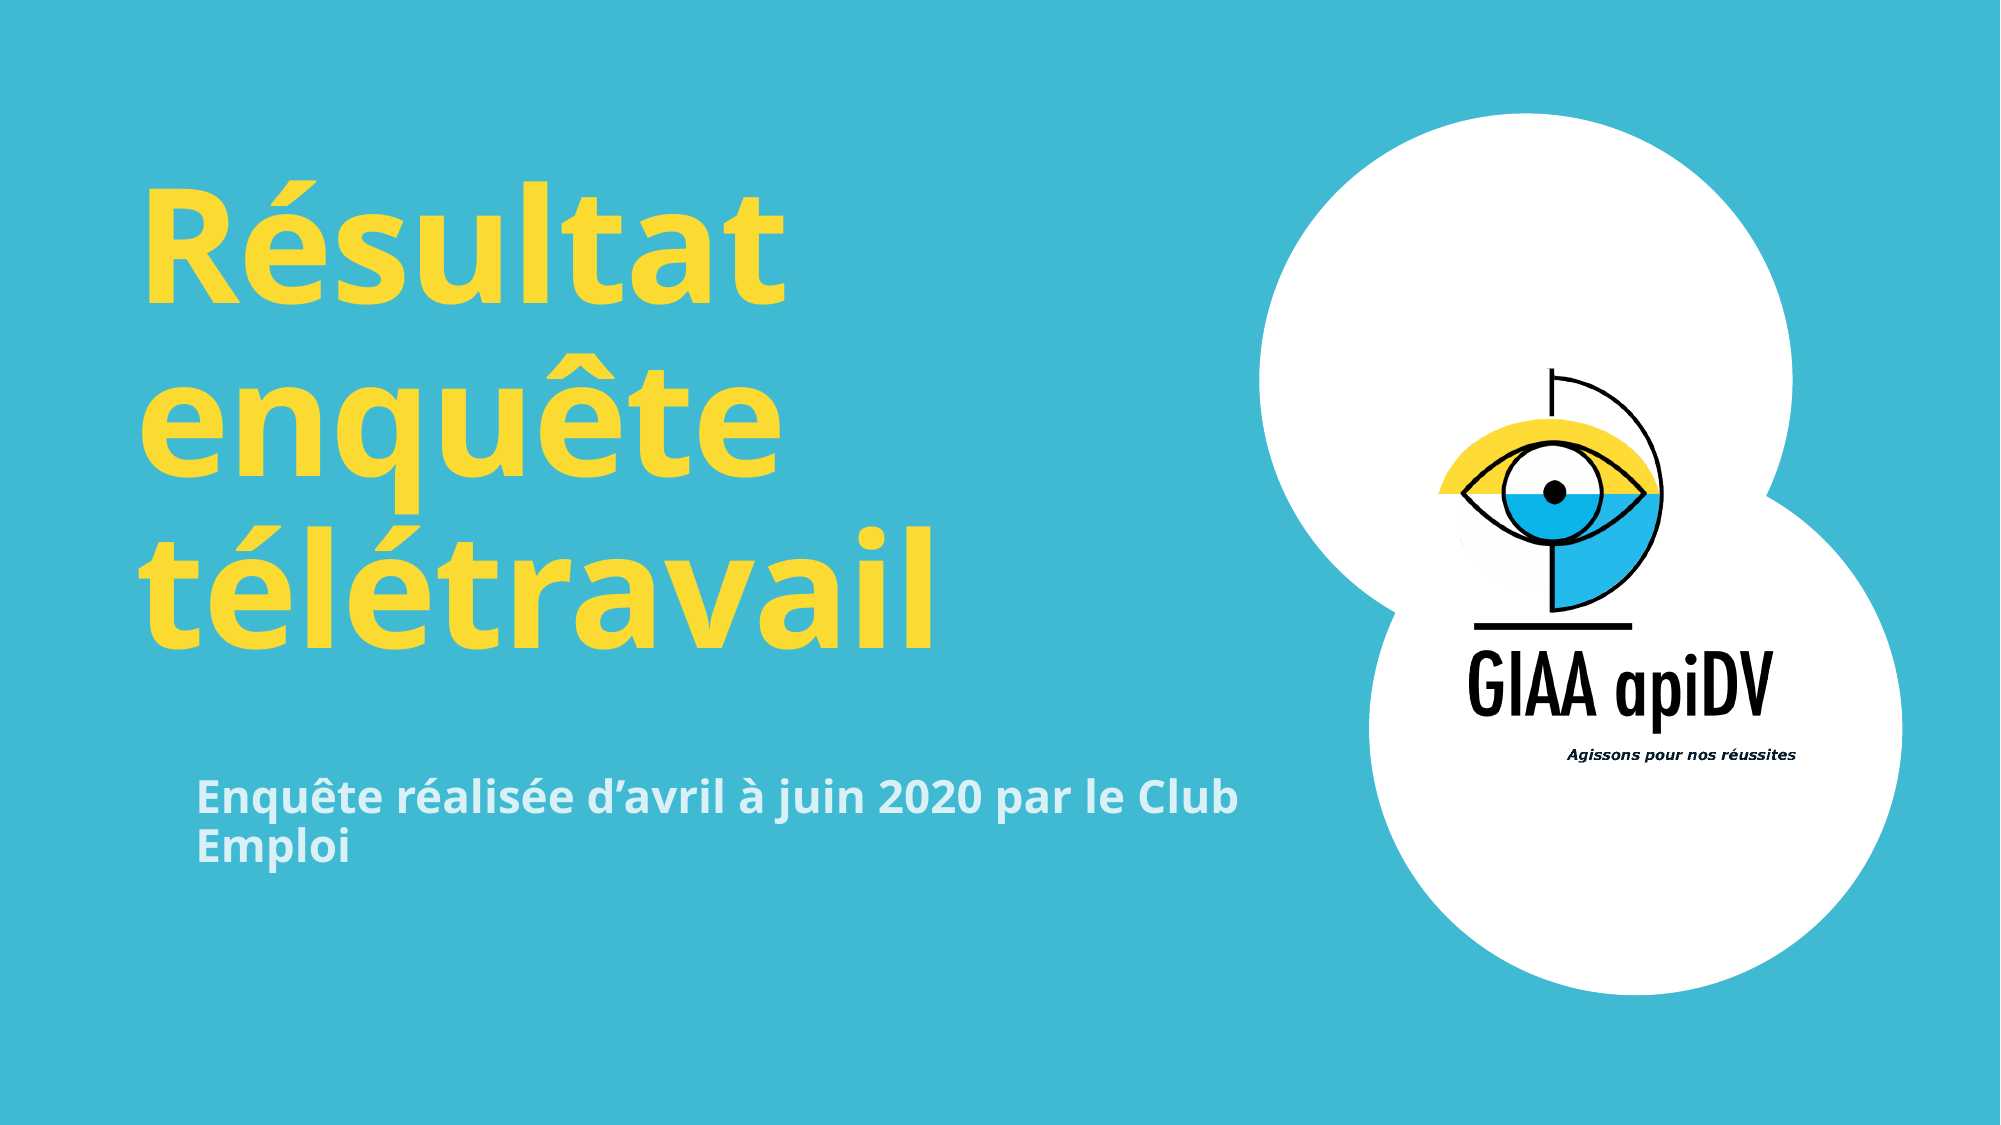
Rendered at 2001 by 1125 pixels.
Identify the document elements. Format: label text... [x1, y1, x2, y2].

title Résultat enquête télétravail [120, 157, 1321, 692]
subtitle Enquête réalisée d’avril à juin 2020 par le Club Emploi [180, 766, 1381, 917]
picture [1304, 322, 1809, 782]
